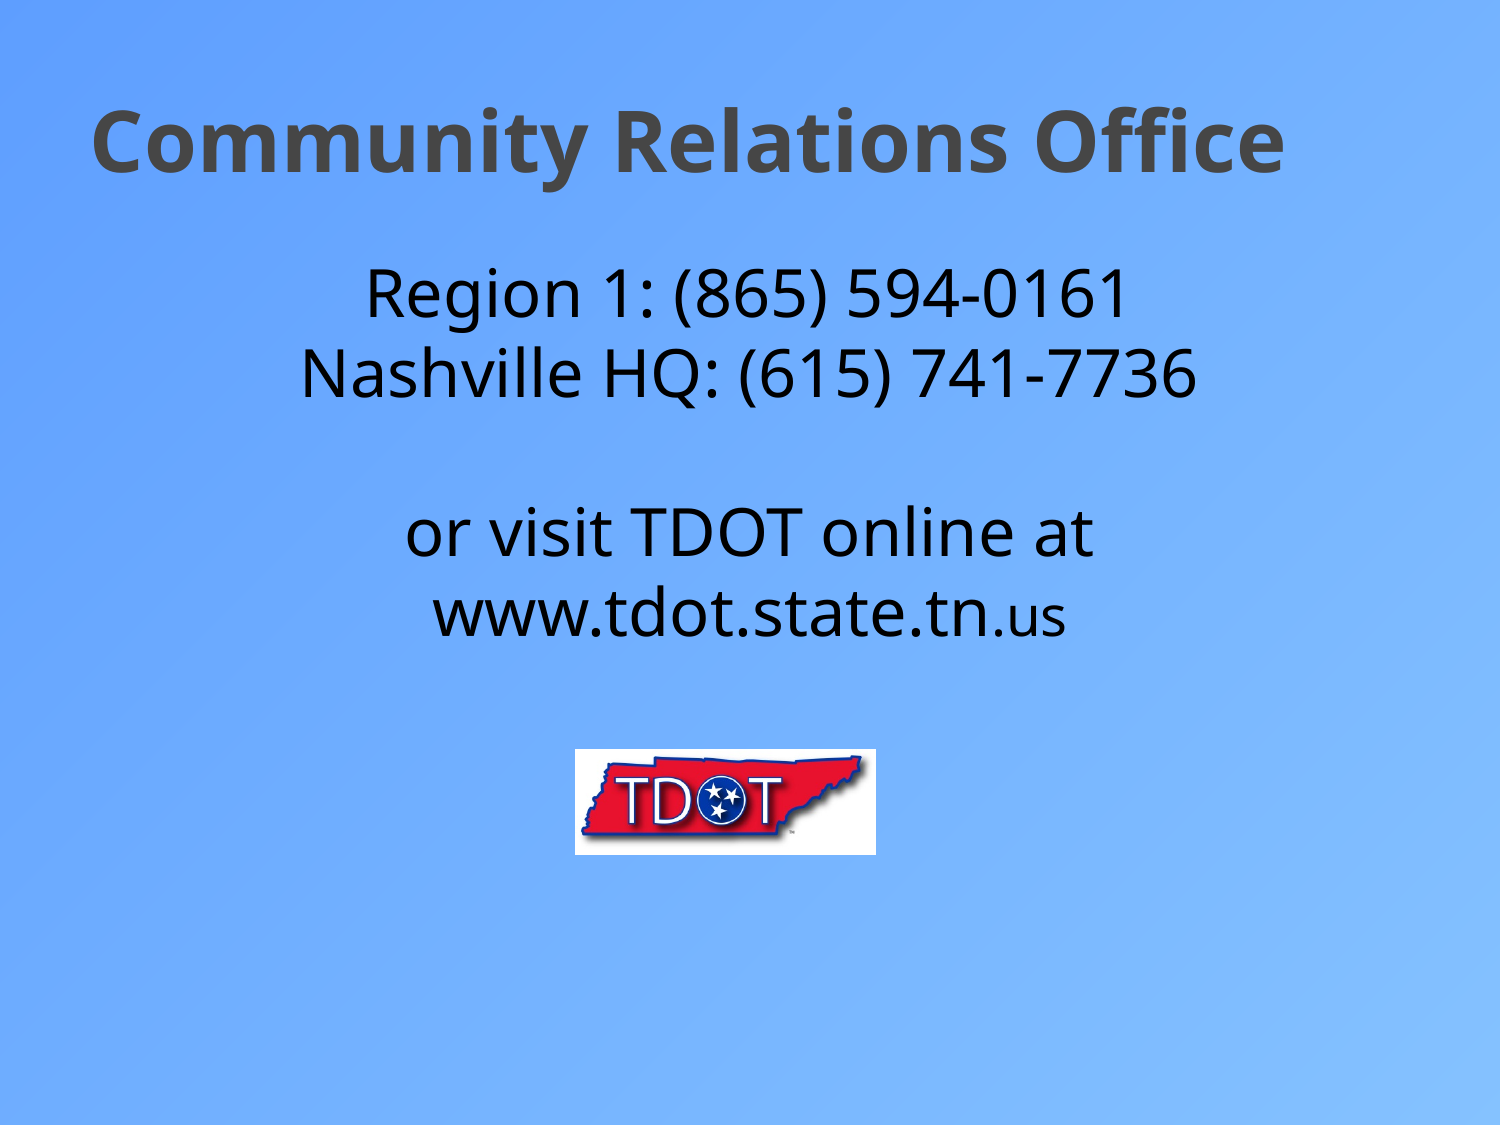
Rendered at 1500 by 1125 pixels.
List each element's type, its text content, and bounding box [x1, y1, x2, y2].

title Community Relations Office [75, 45, 1425, 233]
picture [574, 749, 876, 856]
list Region 1: (865) 594-0161 Nashville HQ: (615) 741-7736 or visit TDOT online at www.tdot.state.tn.us [75, 243, 1425, 986]
